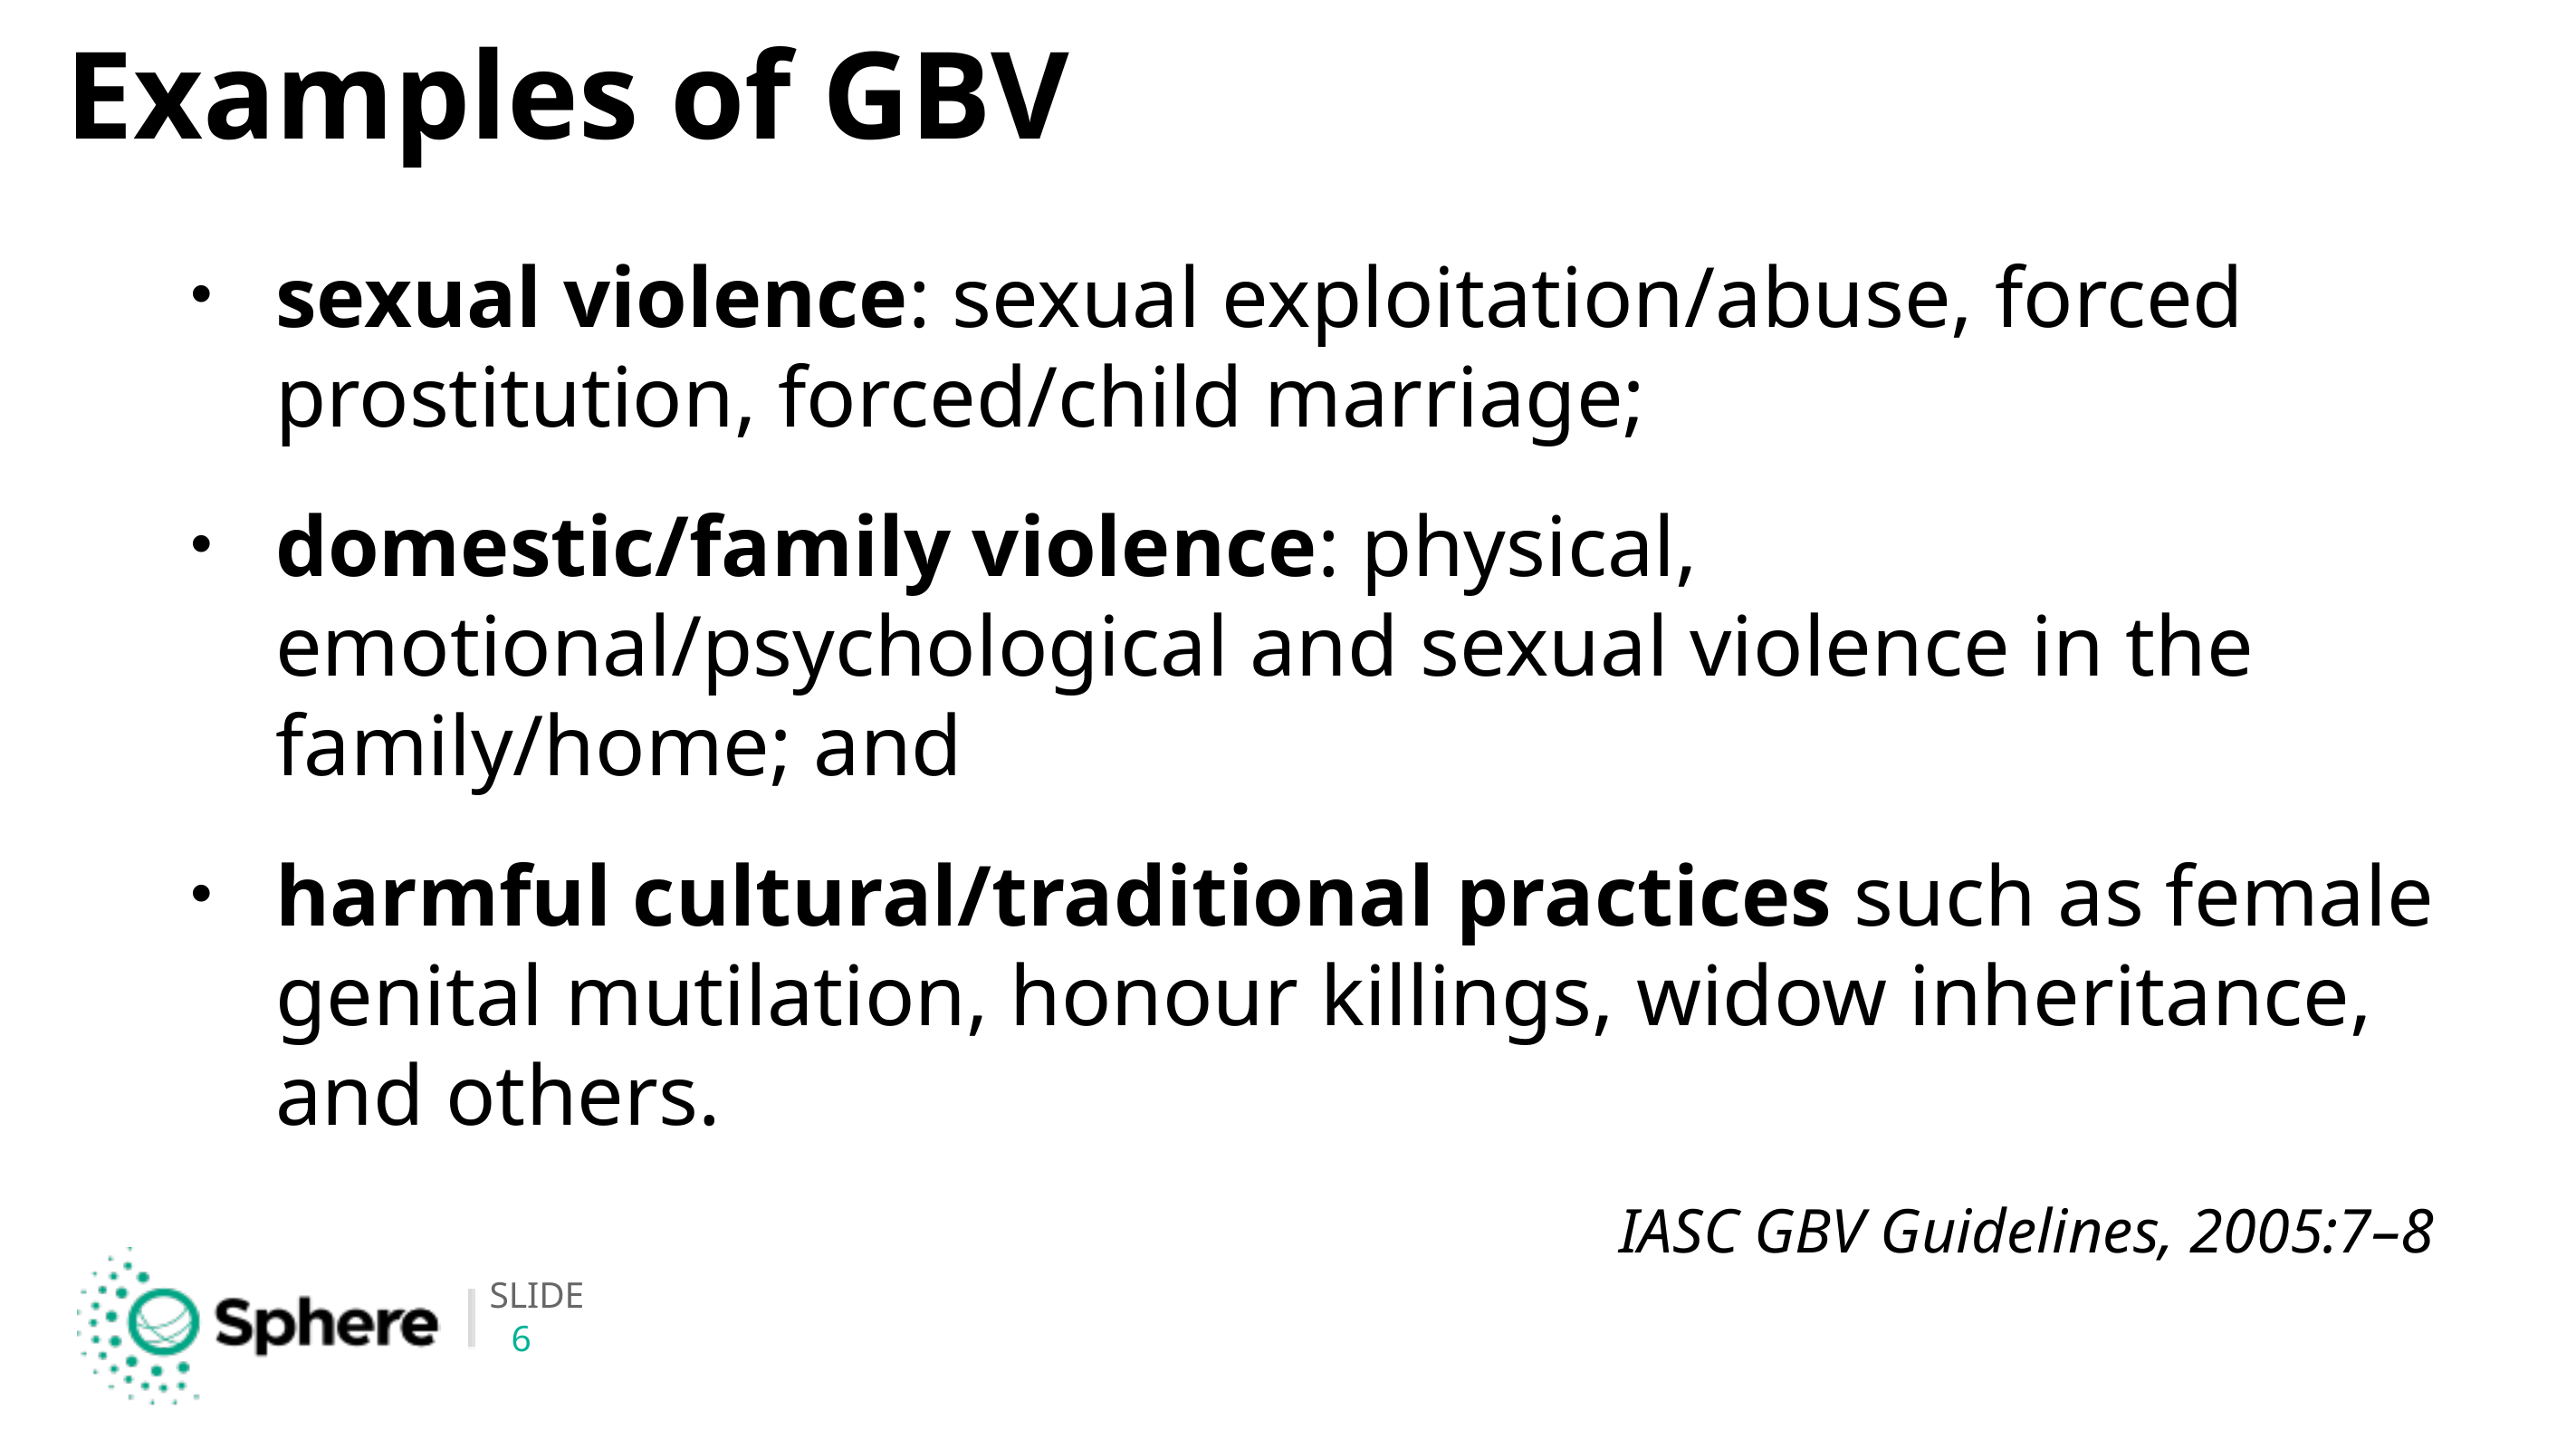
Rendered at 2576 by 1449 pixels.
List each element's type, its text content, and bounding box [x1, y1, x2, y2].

list sexual violence: sexual exploitation/abuse, forced prostitution, forced/child marriage; domestic/family violence: physical, emotional/psychological and sexual violence in the family/home; and harmful cultural/traditional practices such as female genital mutilation, honour killings, widow inheritance, and others. IASC GBV Guidelines, 2005:7–8 [182, 235, 2444, 1367]
slide_number 6 [503, 1308, 563, 1367]
picture [77, 1247, 441, 1407]
title Examples of GBV [57, 10, 2131, 179]
